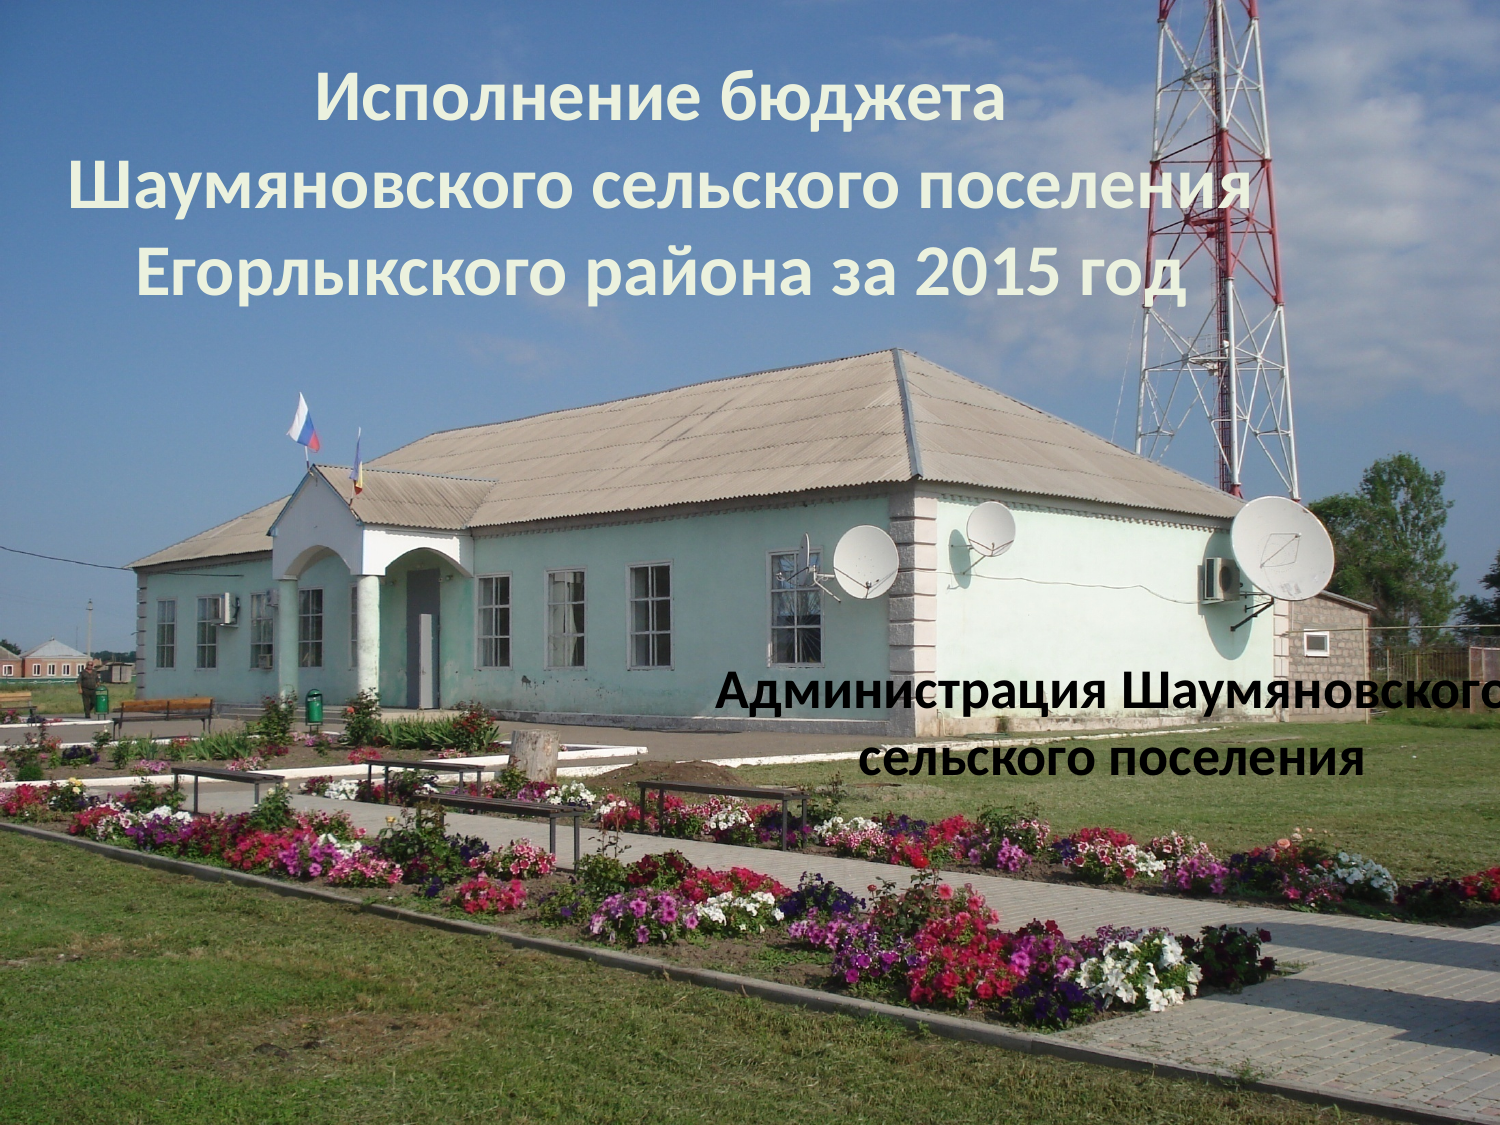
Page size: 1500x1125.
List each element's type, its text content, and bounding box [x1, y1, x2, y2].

picture [0, 0, 1500, 1125]
title Исполнение бюджета Шаумяновского сельского поселения Егорлыкского района за 2015 год [23, 58, 1299, 300]
subtitle Администрация Шаумяновского сельского поселения [656, 644, 1500, 832]
